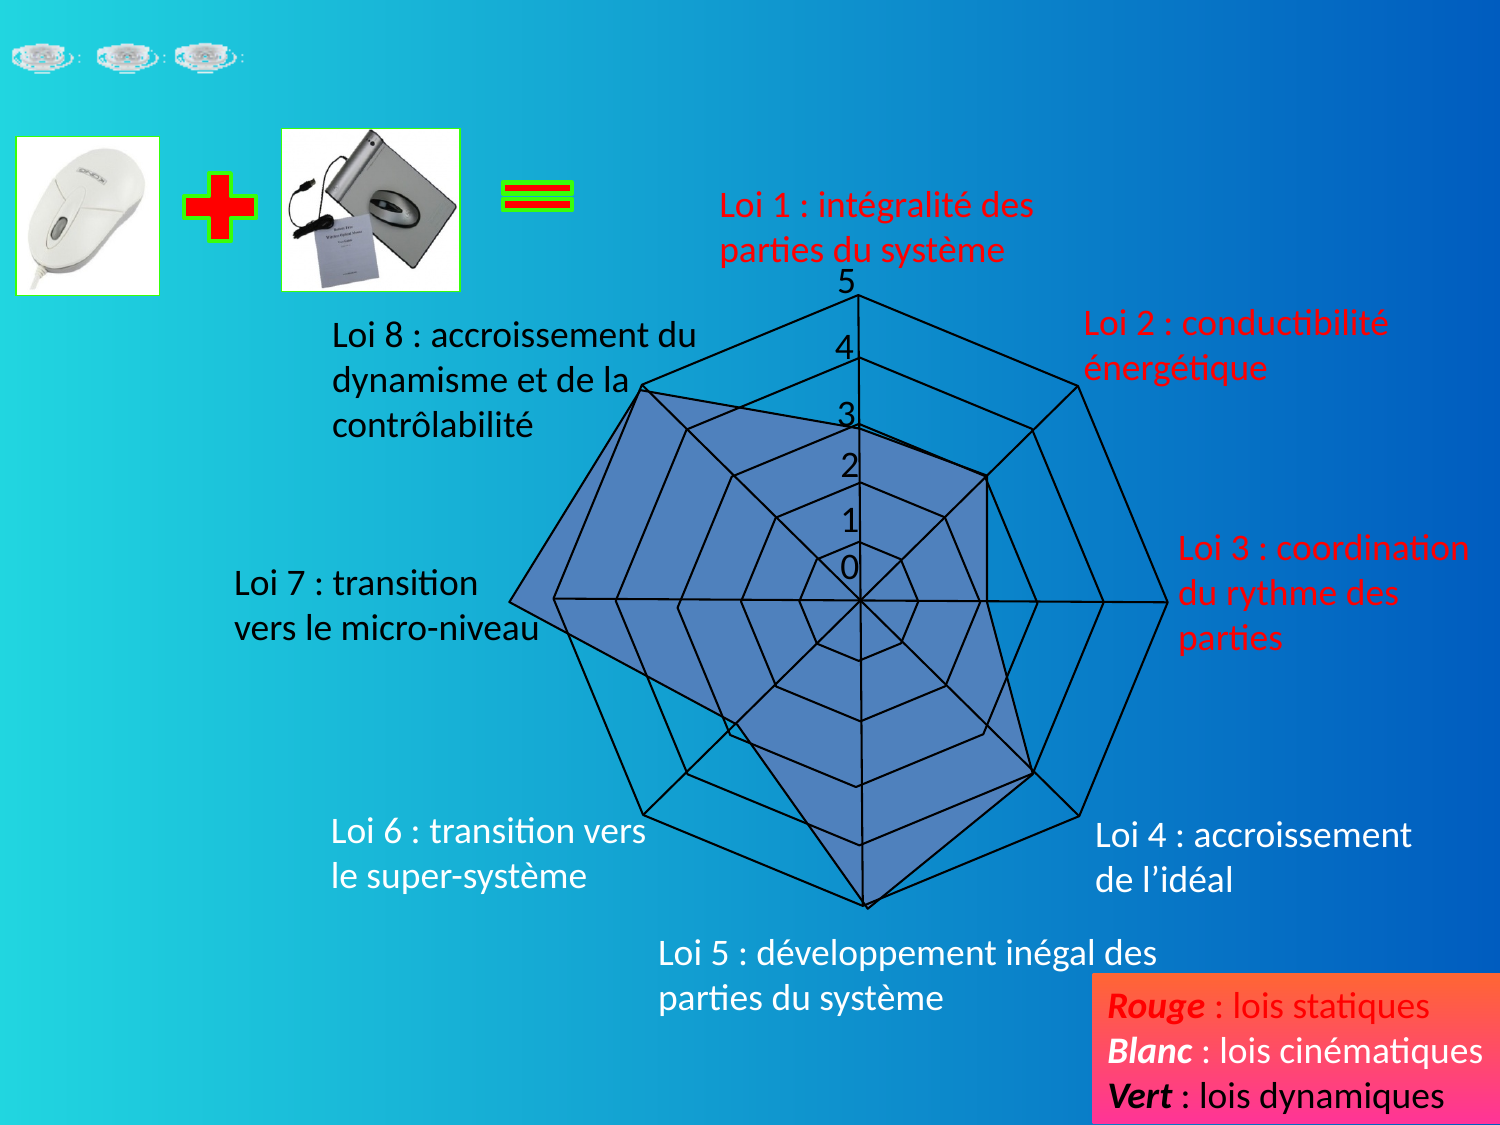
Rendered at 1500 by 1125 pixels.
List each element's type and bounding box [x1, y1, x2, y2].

picture [88, 0, 245, 118]
picture [3, 0, 82, 118]
text_box [16, 129, 1500, 1125]
